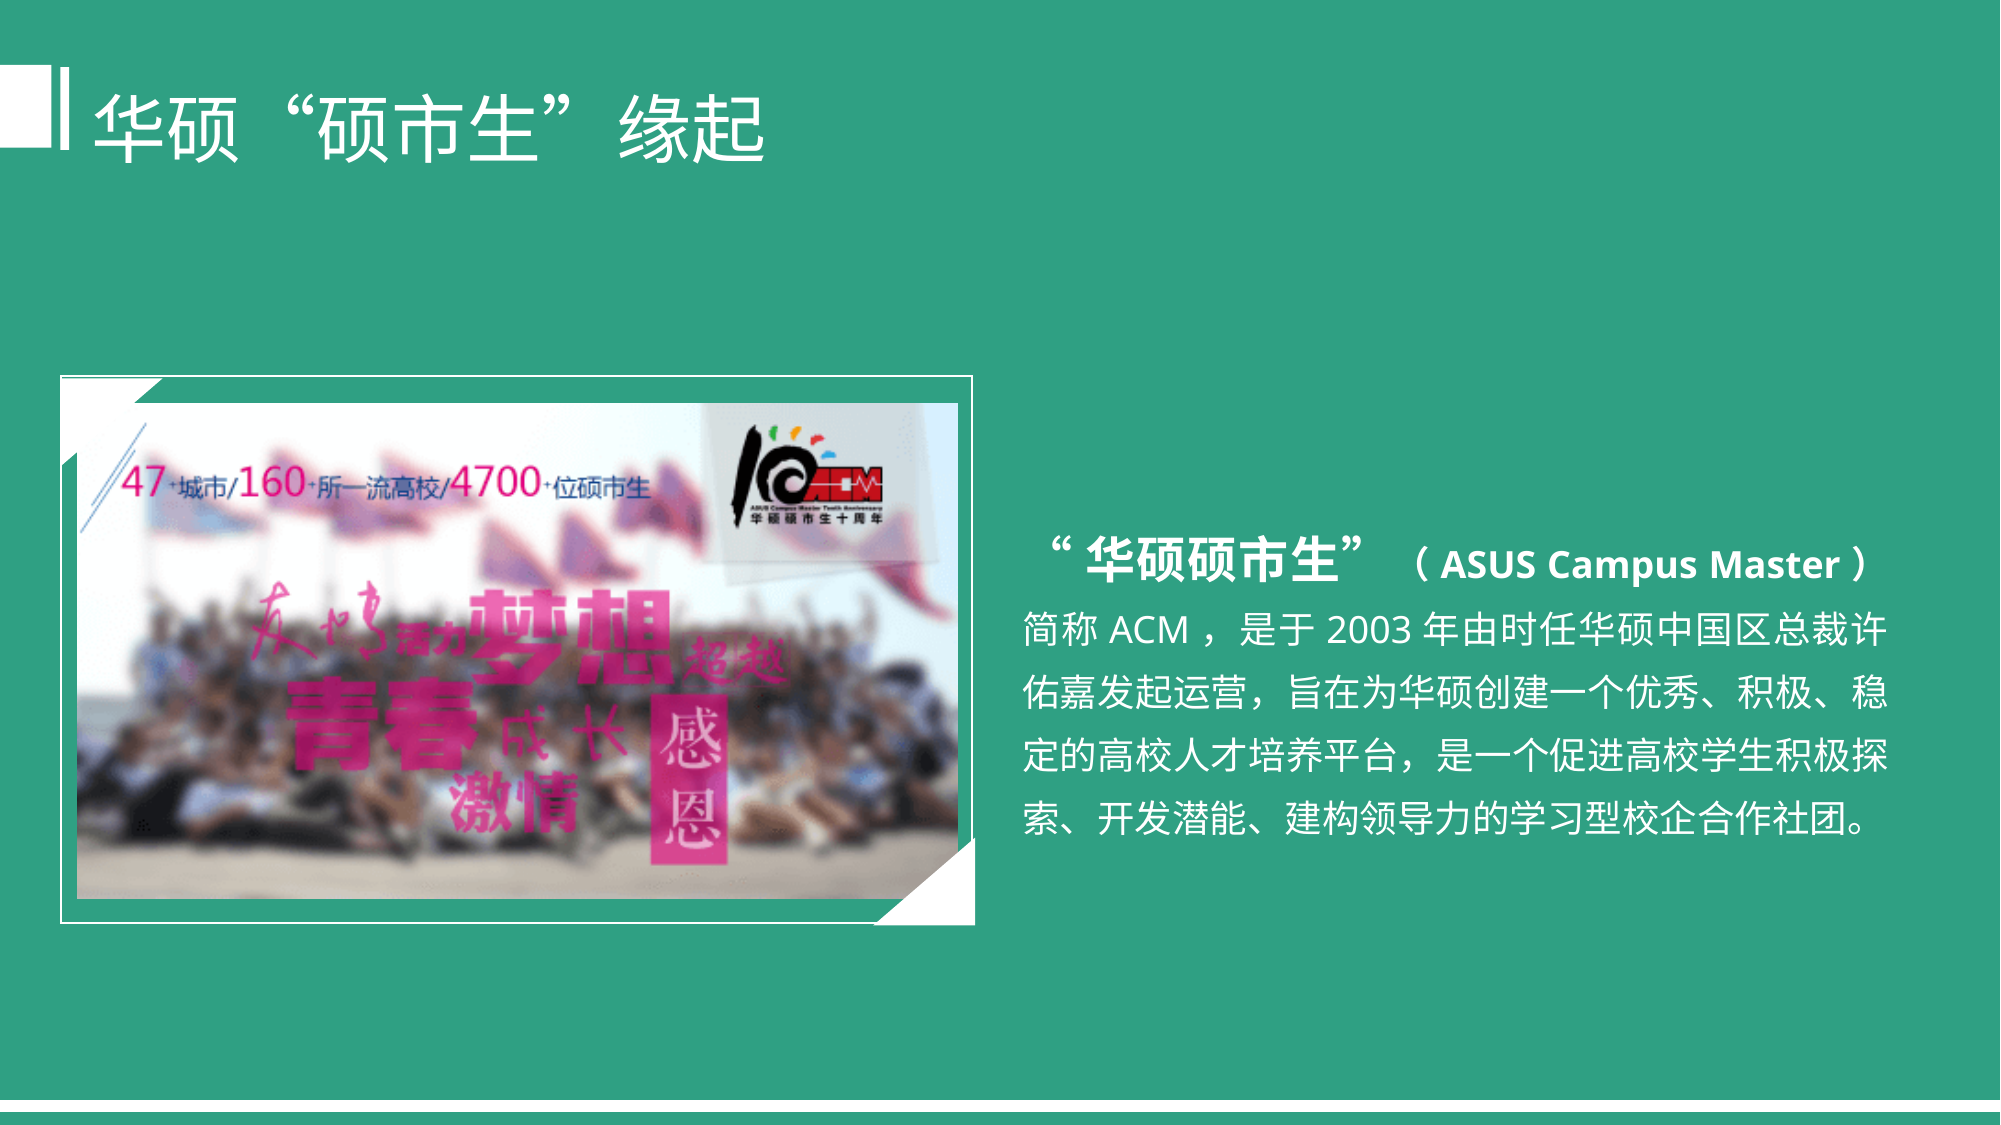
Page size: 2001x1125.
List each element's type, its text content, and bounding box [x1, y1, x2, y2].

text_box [0, 64, 70, 150]
text_box 华硕“硕市生”缘起 [76, 38, 1671, 119]
picture [76, 403, 958, 899]
text_box “华硕硕市生”（ASUS Campus Master）简称ACM，是于2003年由时任华硕中国区总裁许佑嘉发起运营，旨在为华硕创建一个优秀、积极、稳定的高校人才培养平台，是一个促进高校学生积极探索、开发潜能、建构领导力的学习型校企合作社团。 [1007, 497, 1904, 848]
text_box [870, 835, 977, 927]
text_box [60, 375, 973, 924]
